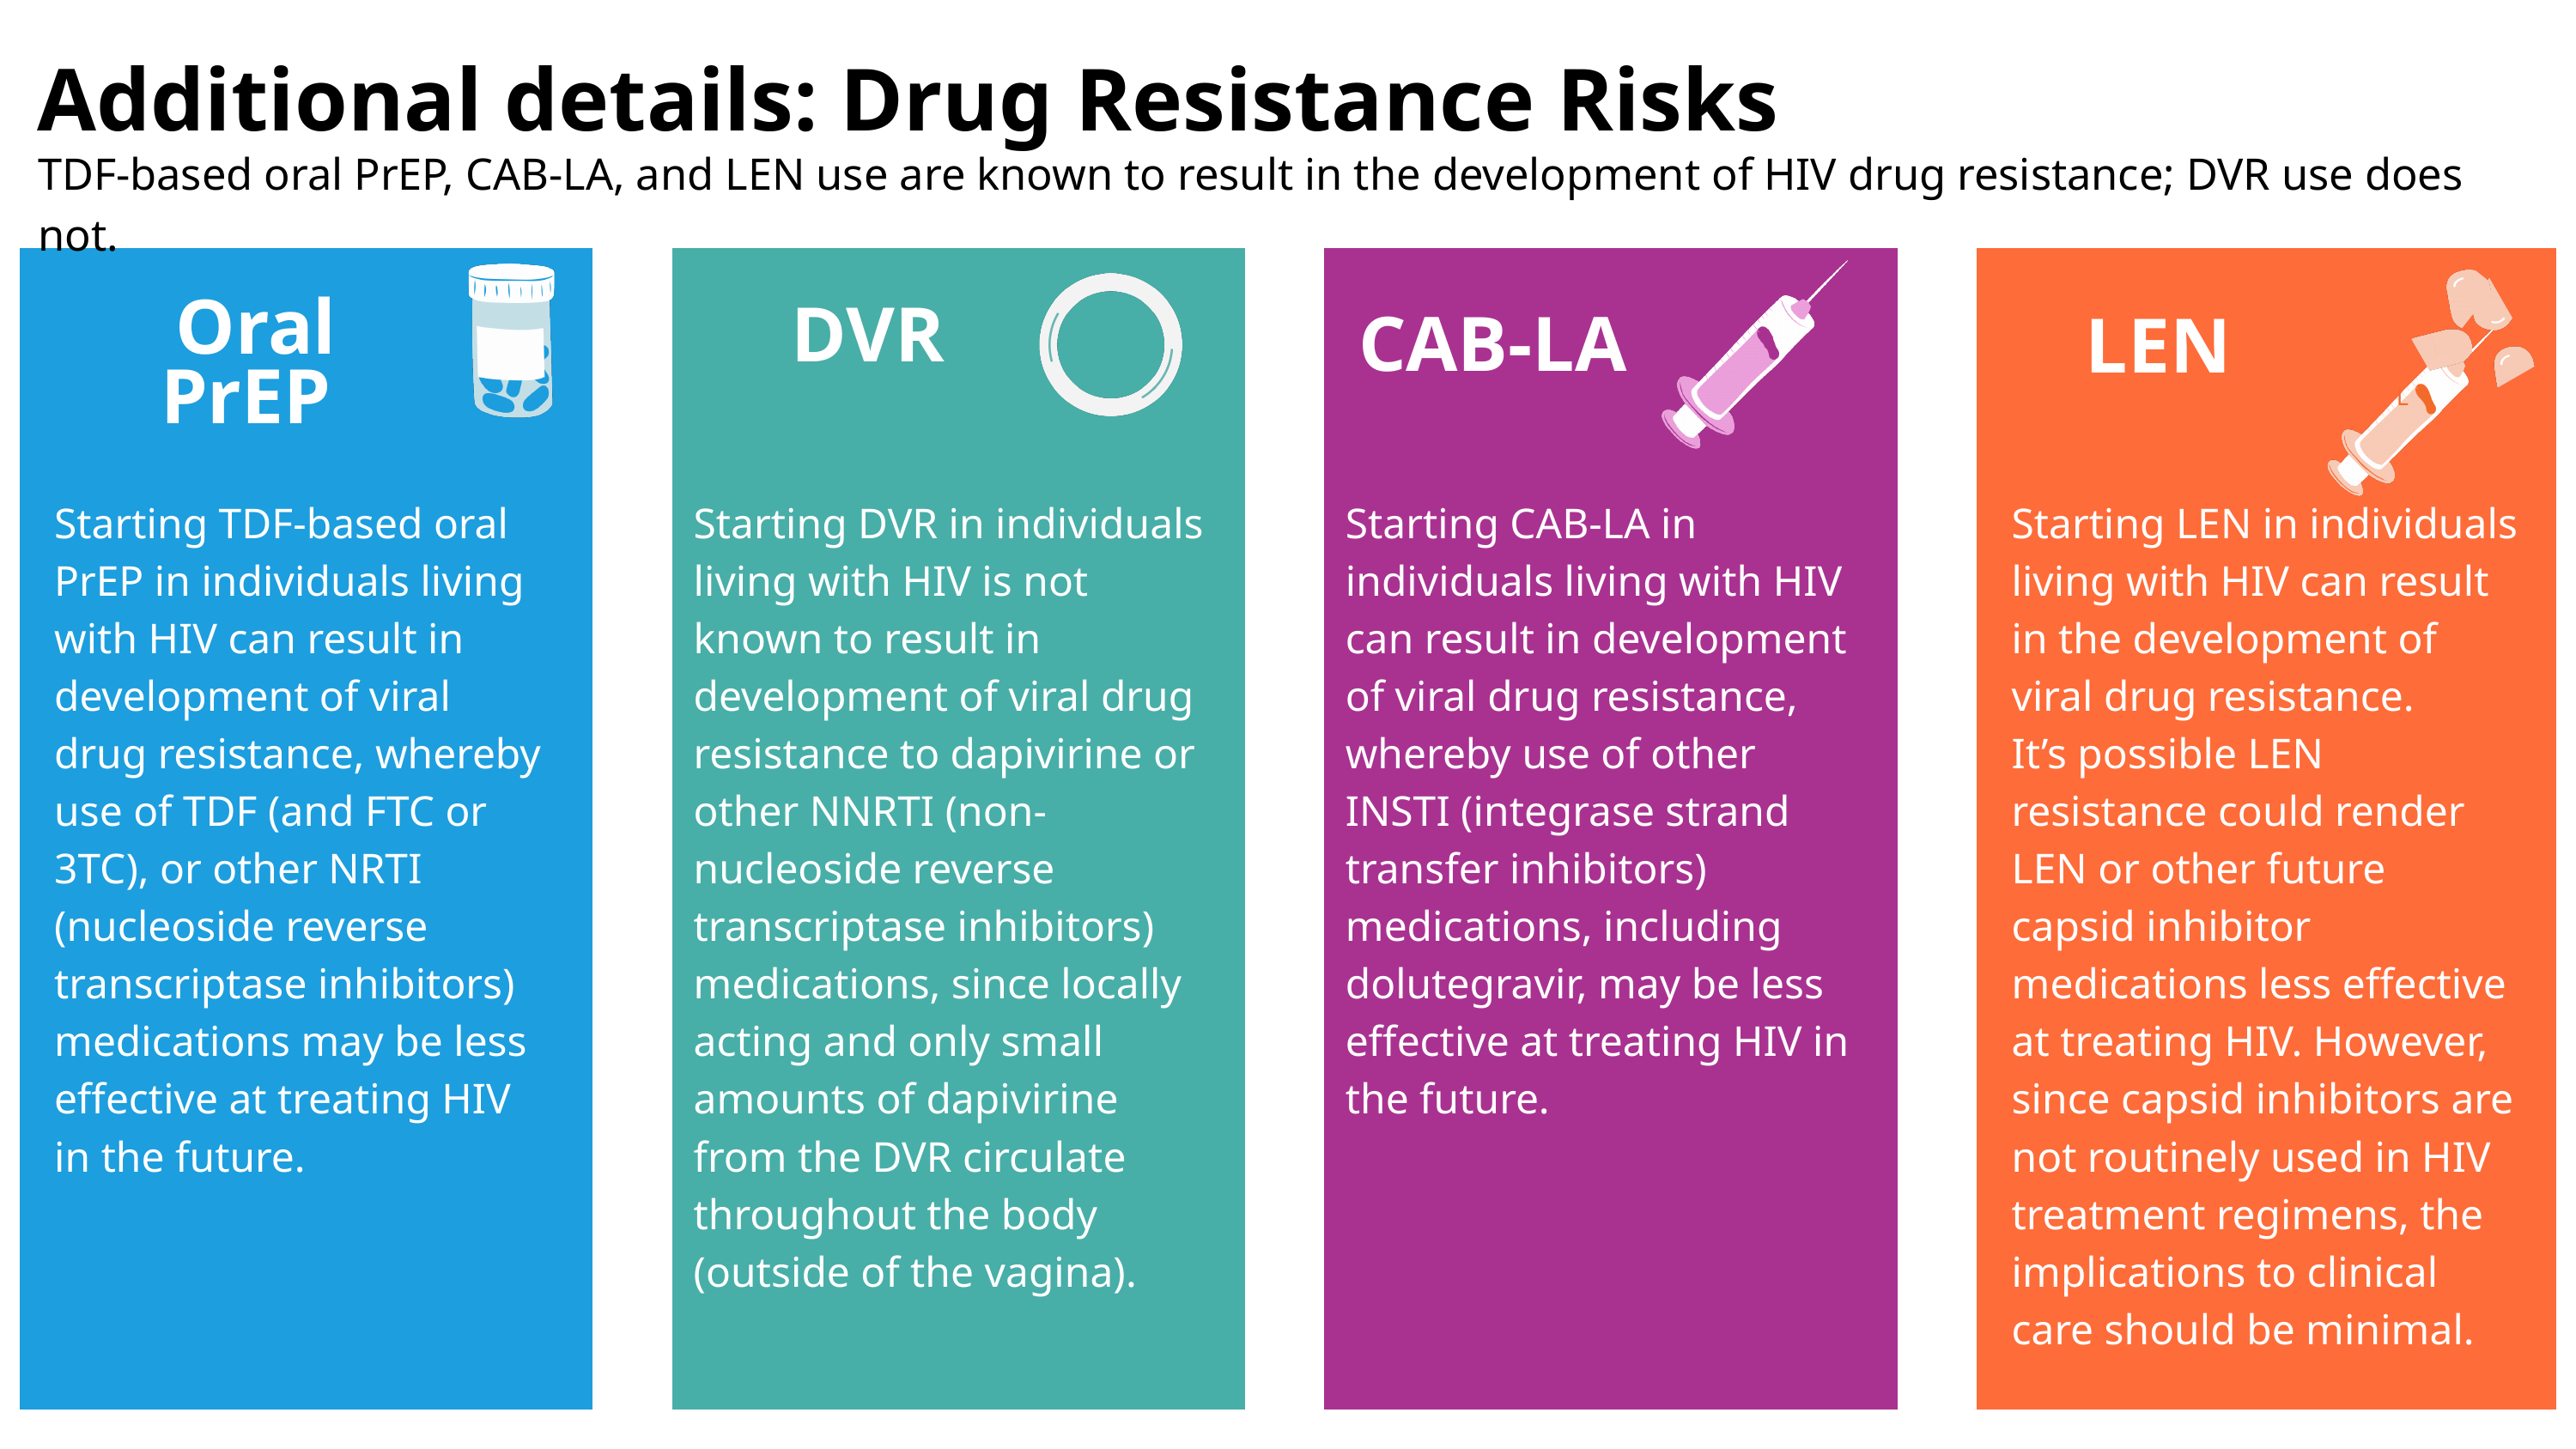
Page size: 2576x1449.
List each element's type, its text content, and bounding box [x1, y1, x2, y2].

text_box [20, 247, 593, 1410]
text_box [1976, 247, 2556, 1410]
text_box TDF-based oral PrEP, CAB-LA, and LEN use are known to result in the development of HIV drug resistance; DVR use does not. [38, 137, 2556, 260]
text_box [1323, 247, 1898, 1410]
text_box Additional details: Drug Resistance Risks [37, 27, 2576, 149]
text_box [671, 247, 1245, 1410]
